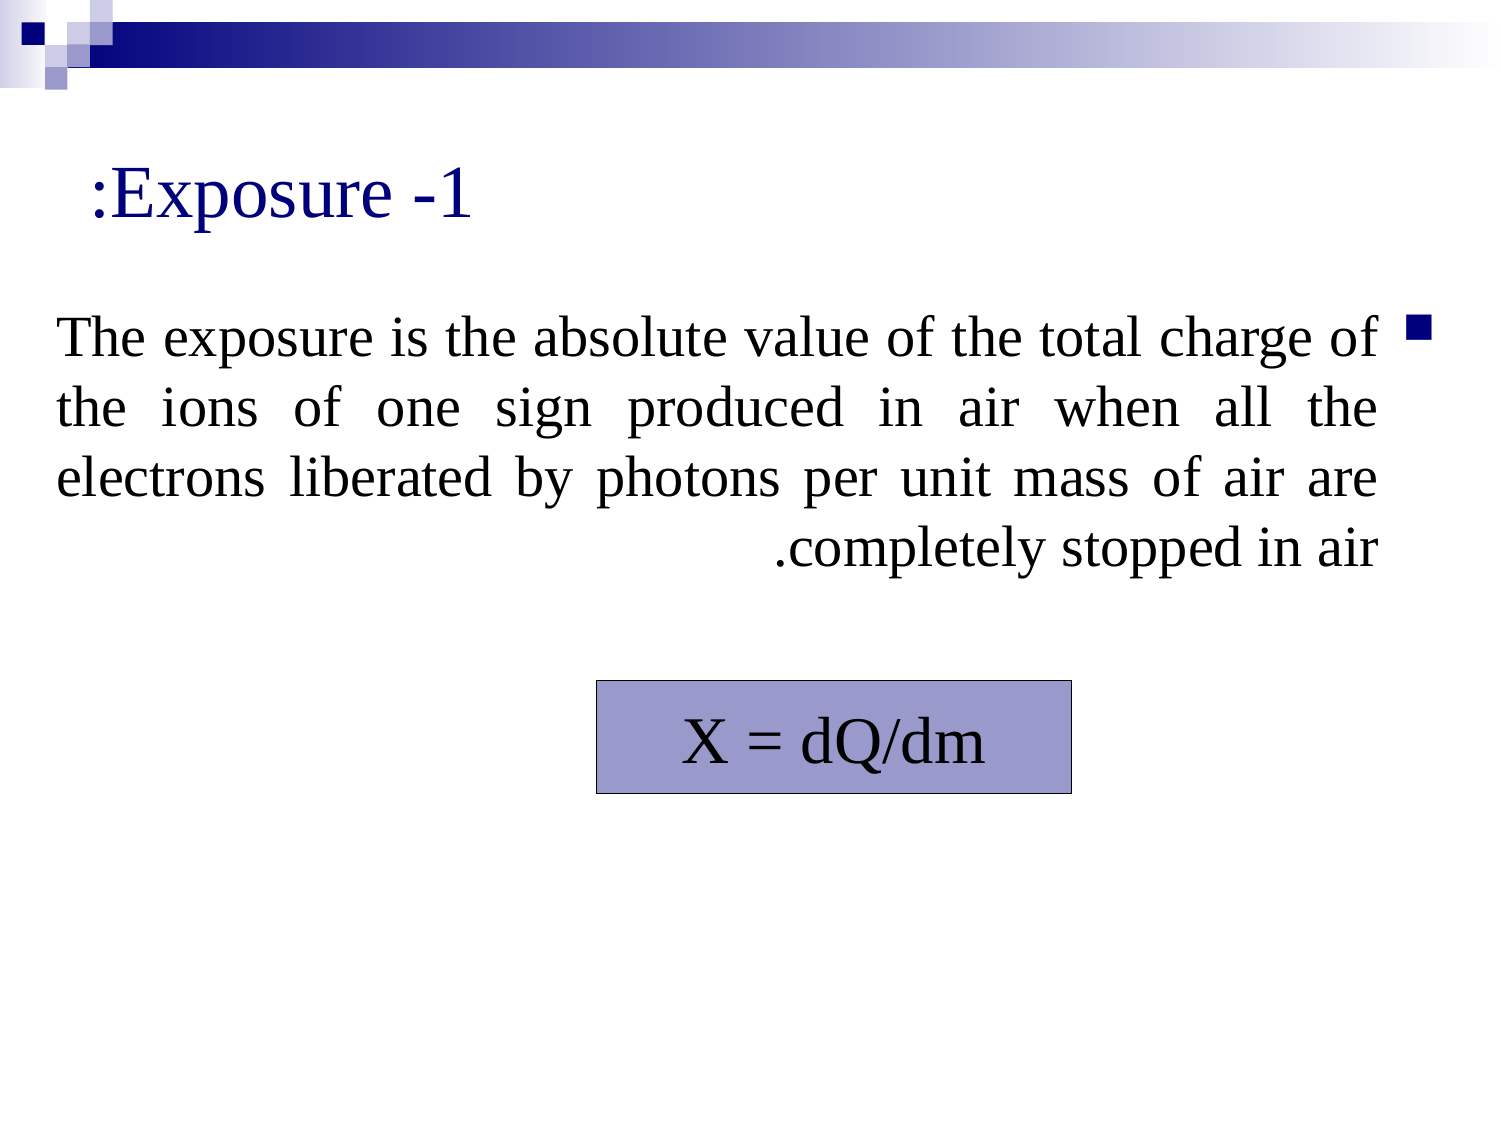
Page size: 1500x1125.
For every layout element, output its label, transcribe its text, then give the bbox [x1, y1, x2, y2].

text_box X = dQ/dm [596, 680, 1072, 794]
text_box The exposure is the absolute value of the total charge of the ions of one sign produced in air when all the electrons liberated by photons per unit mass of air are completely stopped in air. [41, 290, 1451, 598]
title 1- Exposure: [74, 74, 1426, 290]
